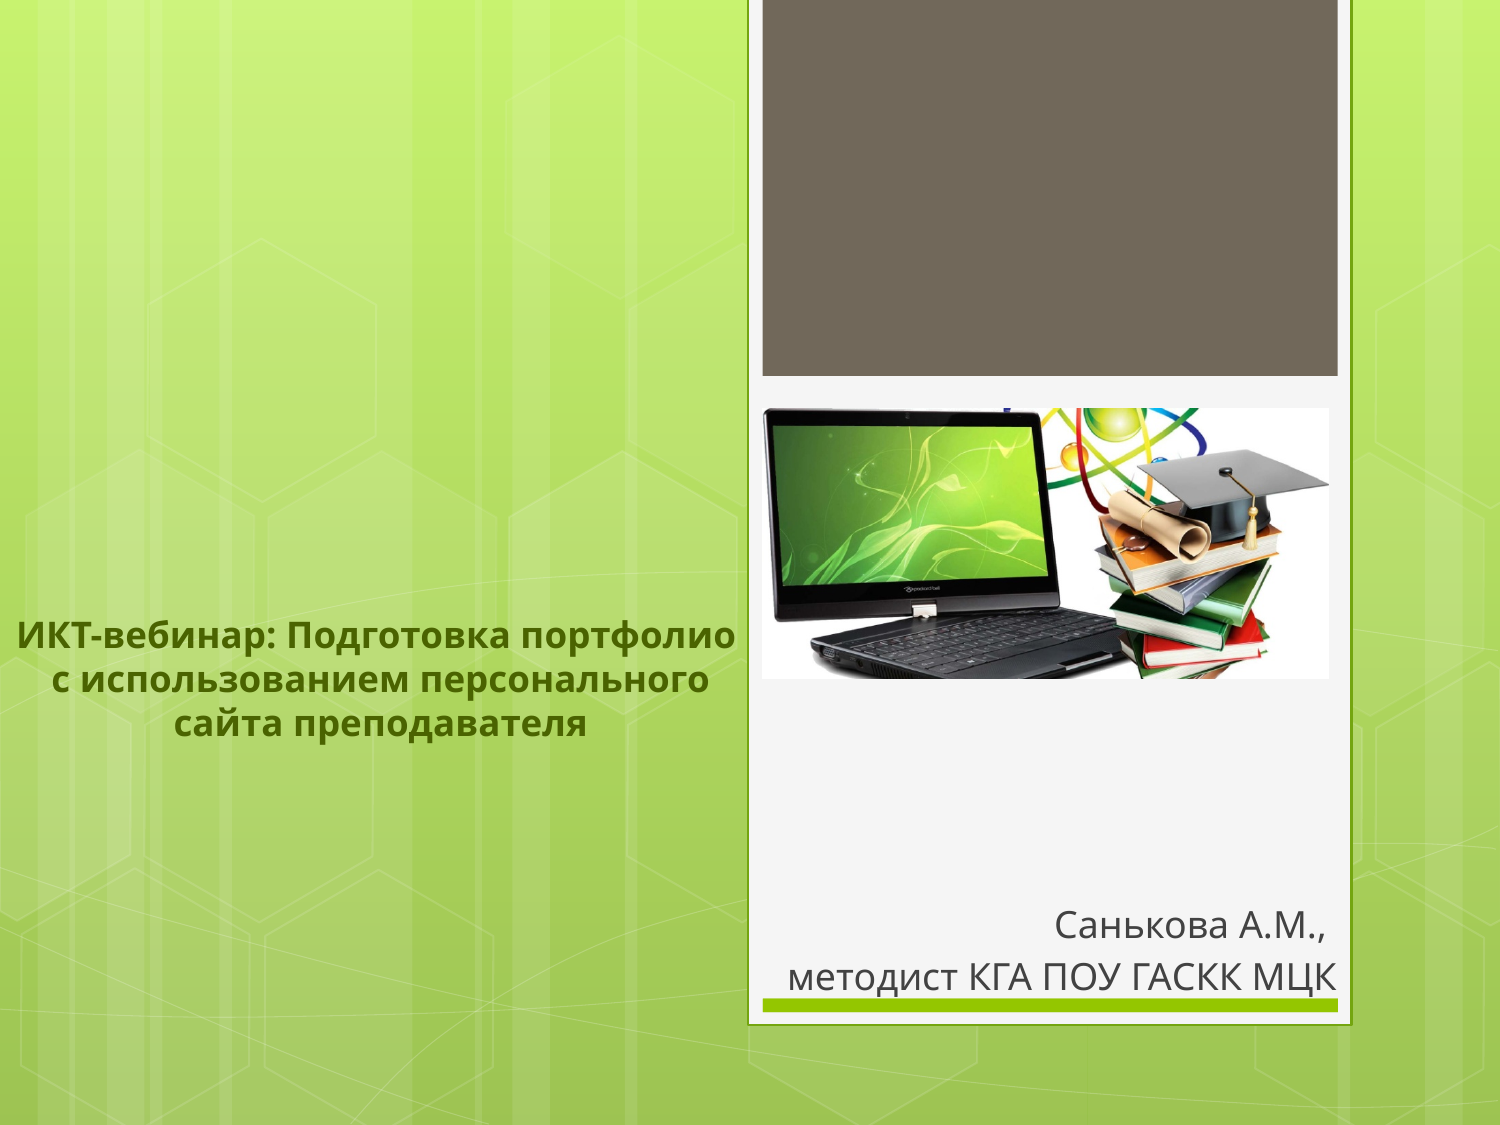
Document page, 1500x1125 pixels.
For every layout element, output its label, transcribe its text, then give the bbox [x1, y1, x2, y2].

title ИКТ-вебинар: Подготовка портфолио с использованием персонального сайта преподавателя [0, 562, 762, 752]
subtitle Санькова А.М., методист КГА ПОУ ГАСКК МЦК [726, 893, 1352, 1101]
picture [761, 408, 1330, 679]
